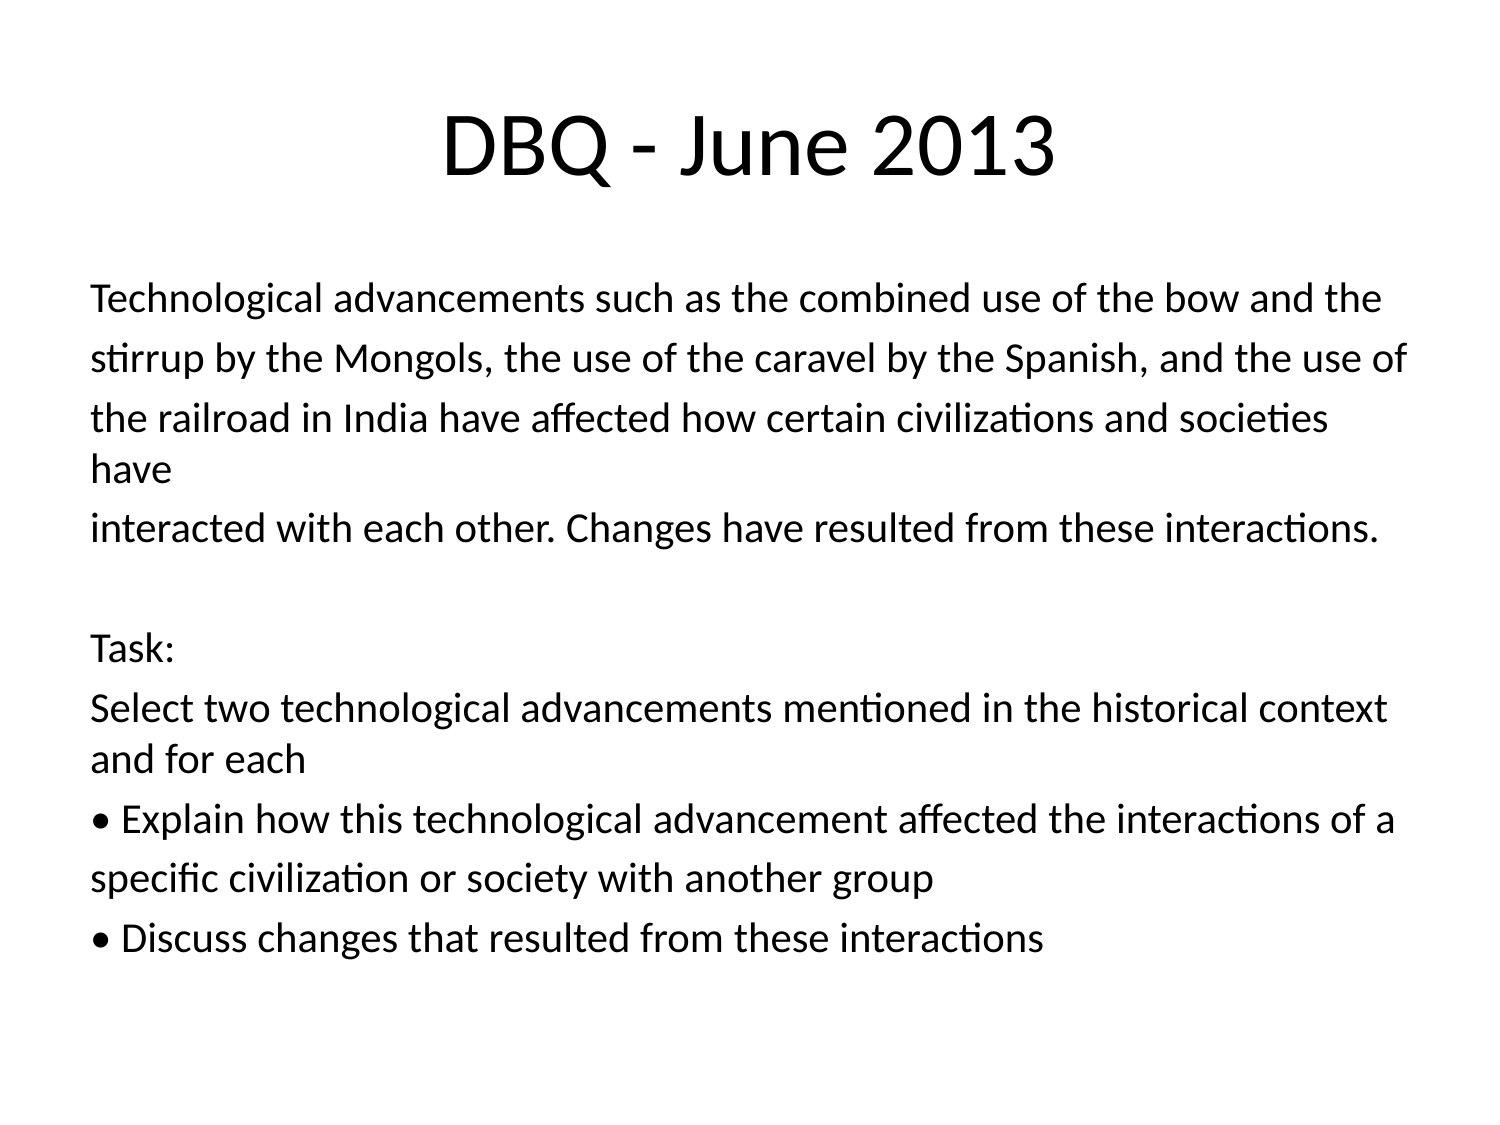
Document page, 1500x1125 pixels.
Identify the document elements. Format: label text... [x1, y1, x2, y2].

list Technological advancements such as the combined use of the bow and the stirrup by the Mongols, the use of the caravel by the Spanish, and the use of the railroad in India have affected how certain civilizations and societies have interacted with each other. Changes have resulted from these interactions. Task: Select two technological advancements mentioned in the historical context and for each • Explain how this technological advancement affected the interactions of a specific civilization or society with another group • Discuss changes that resulted from these interactions [75, 262, 1425, 1005]
title DBQ - June 2013 [75, 45, 1425, 233]
